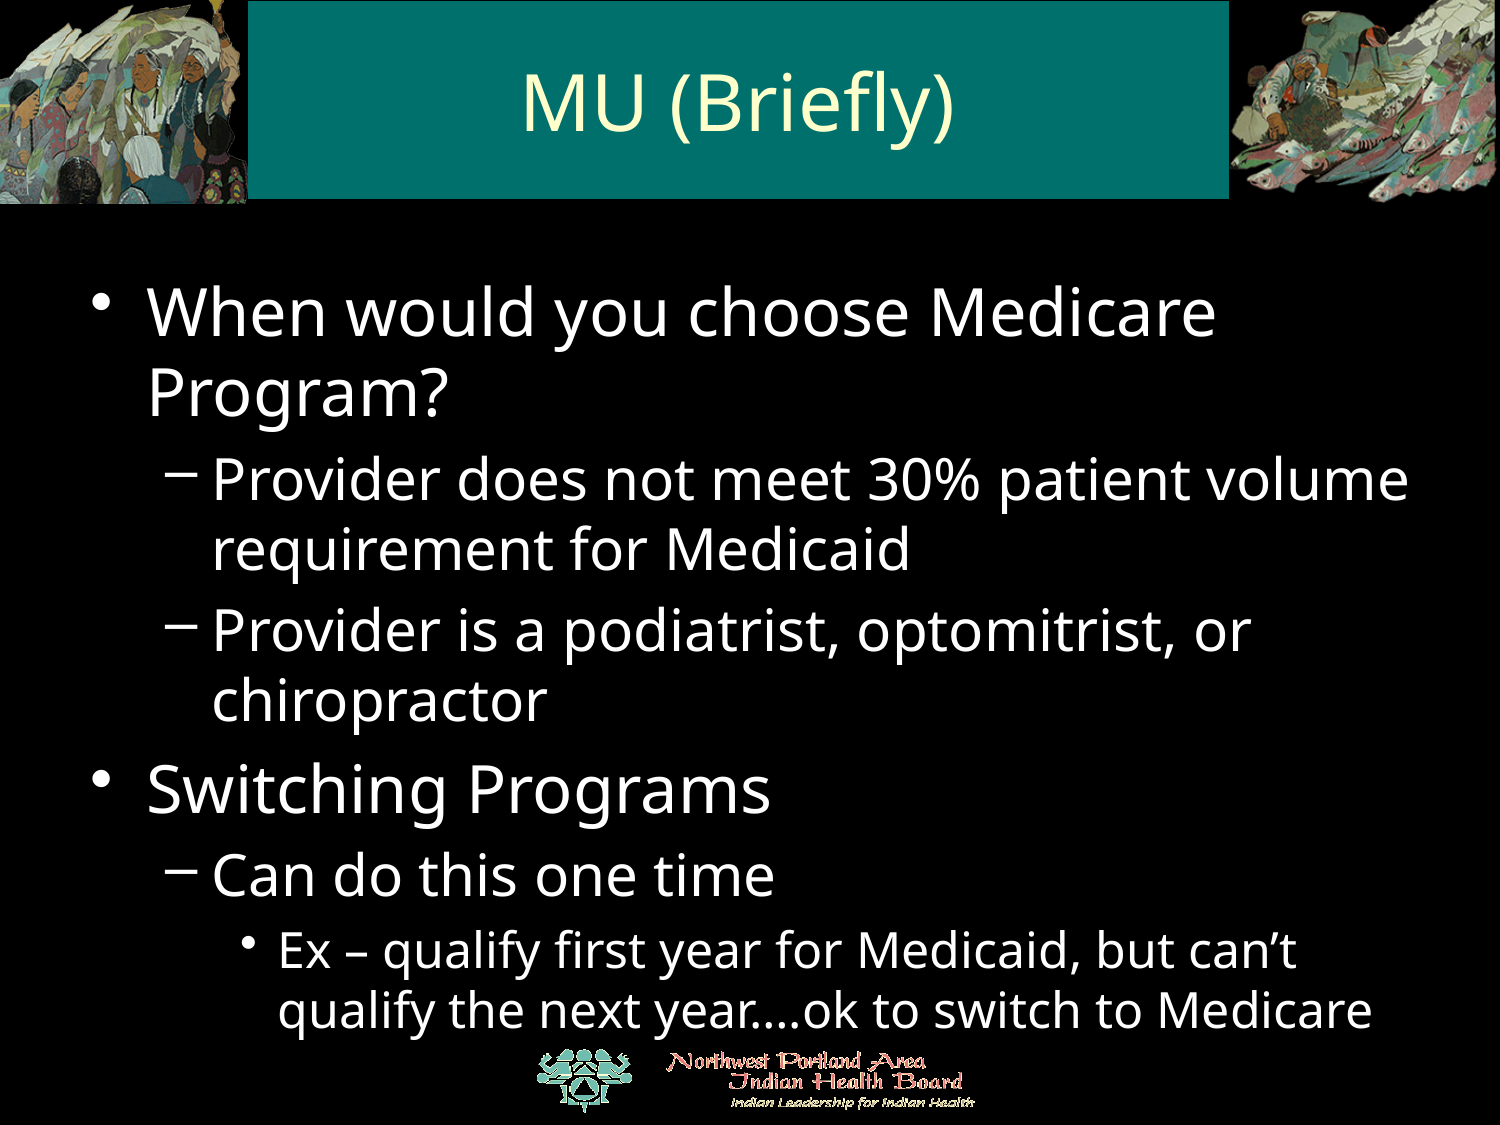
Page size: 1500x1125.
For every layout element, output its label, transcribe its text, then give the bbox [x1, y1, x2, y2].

title MU (Briefly) [249, 0, 1226, 201]
list When would you choose Medicare Program? Provider does not meet 30% patient volume requirement for Medicaid Provider is a podiatrist, optomitrist, or chiropractor Switching Programs Can do this one time Ex – qualify first year for Medicaid, but can’t qualify the next year….ok to switch to Medicare [75, 262, 1425, 1005]
picture [1229, 0, 1500, 204]
picture [537, 1049, 975, 1113]
picture [0, 0, 248, 204]
